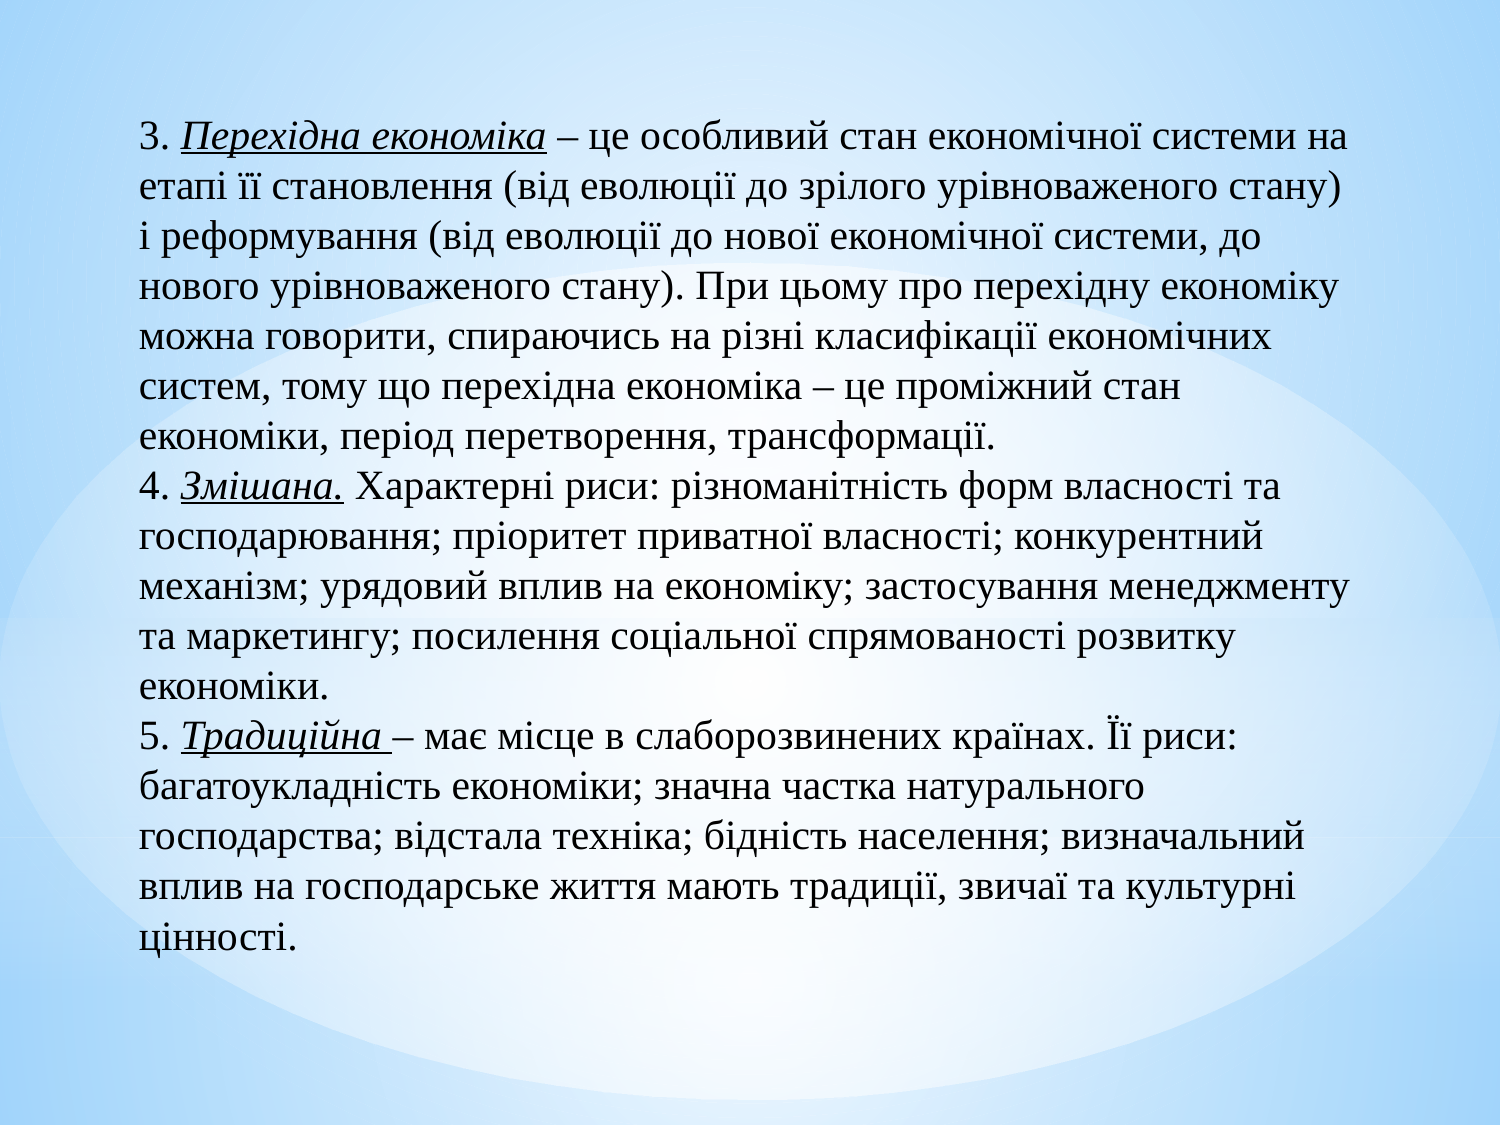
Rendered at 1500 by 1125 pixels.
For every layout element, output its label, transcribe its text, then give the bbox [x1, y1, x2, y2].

text_box 3. Перехідна економіка – це особливий стан економічної системи на етапі її становлення (від еволюції до зрілого урівноваженого стану) і реформування (від еволюції до нової економічної системи, до нового урівноваженого стану). При цьому про перехідну економіку можна говорити, спираючись на різні класифікації економічних систем, тому що перехідна економіка – це проміжний стан економіки, період перетворення, трансформації. 4. Змішана. Характерні риси: різноманітність форм власності та господарювання; пріоритет приватної власності; конкурентний механізм; урядовий вплив на економіку; застосування менеджменту та маркетингу; посилення соціальної спрямованості розвитку економіки. 5. Традиційна – має місце в слаборозвинених країнах. Її риси: багатоукладність економіки; значна частка натурального господарства; відстала техніка; бідність населення; визначальний вплив на господарське життя мають традиції, звичаї та культурні цінності. [123, 100, 1376, 966]
